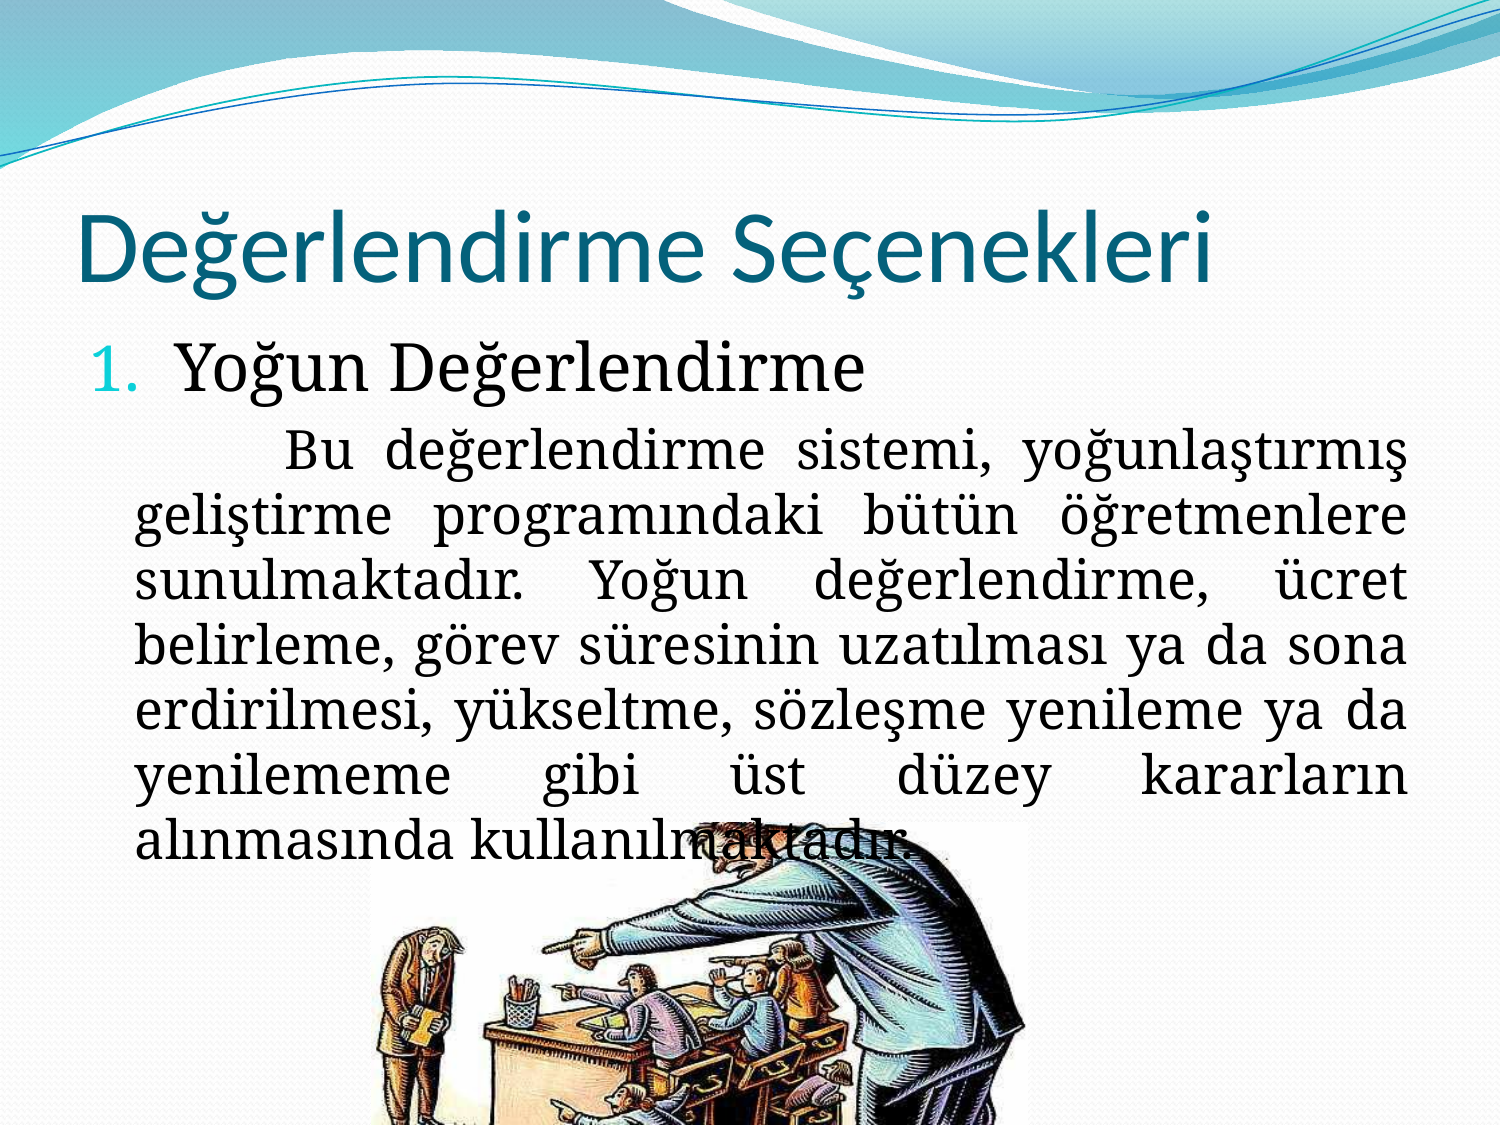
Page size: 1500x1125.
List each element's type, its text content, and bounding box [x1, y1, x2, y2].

title Değerlendirme Seçenekleri [75, 115, 1425, 303]
list Yoğun Değerlendirme Bu değerlendirme sistemi, yoğunlaştırmış geliştirme programındaki bütün öğretmenlere sunulmaktadır. Yoğun değerlendirme, ücret belirleme, görev süresinin uzatılması ya da sona erdirilmesi, yükseltme, sözleşme yenileme ya da yenilememe gibi üst düzey kararların alınmasında kullanılmaktadır. [75, 317, 1425, 1038]
picture [371, 822, 1028, 1125]
